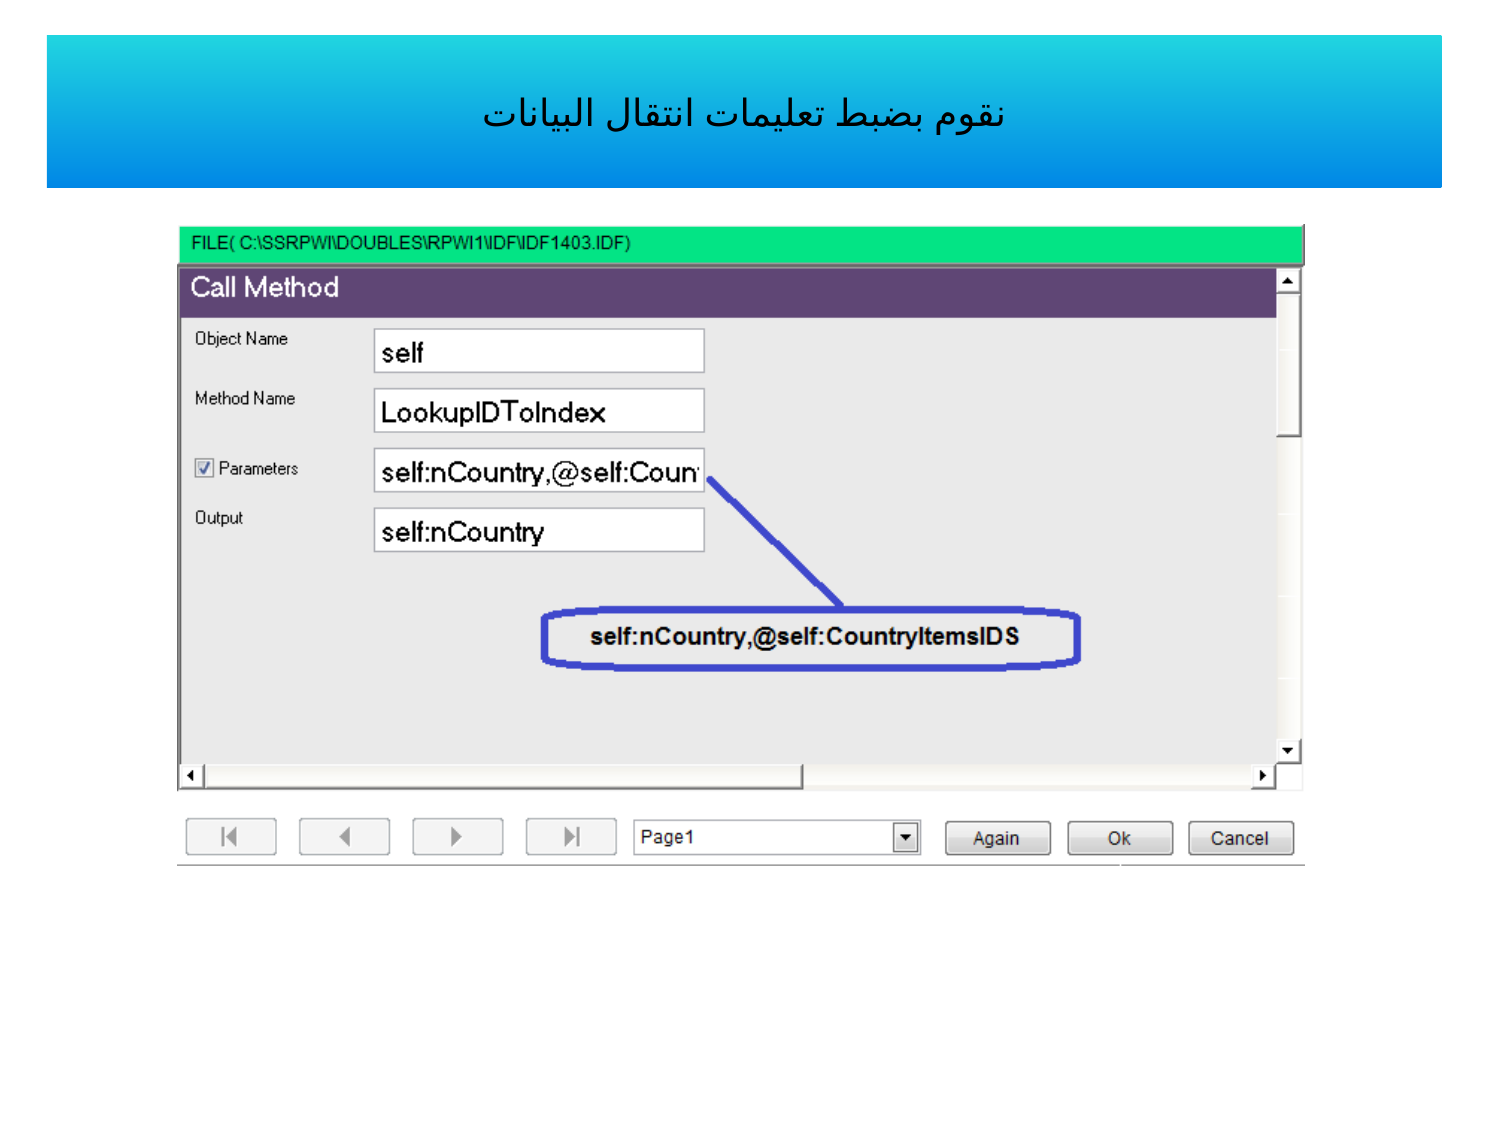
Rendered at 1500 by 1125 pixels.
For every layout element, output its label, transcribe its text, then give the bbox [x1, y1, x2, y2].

picture [177, 224, 1305, 866]
title نقوم بضبط تعليمات انتقال البيانات [46, 35, 1442, 188]
